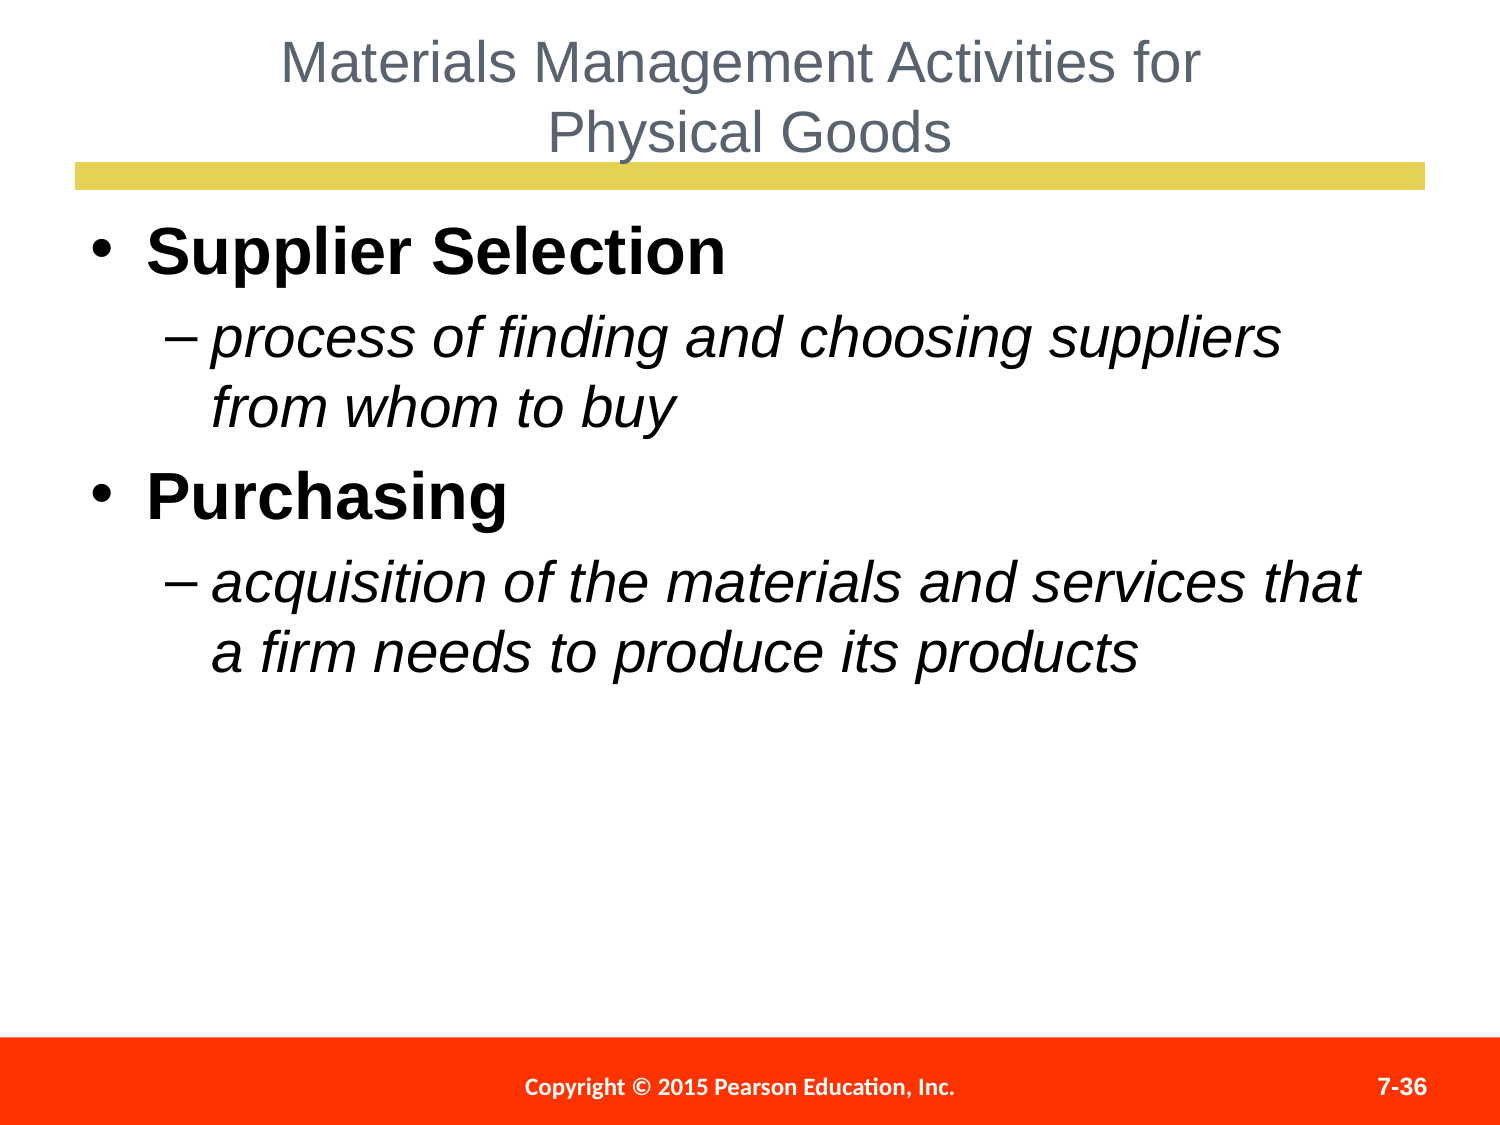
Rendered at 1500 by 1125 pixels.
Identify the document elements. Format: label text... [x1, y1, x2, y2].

title Materials Management Activities for Physical Goods [74, 0, 1426, 188]
list Supplier Selection process of finding and choosing suppliers from whom to buy Purchasing acquisition of the materials and services that a firm needs to produce its products [74, 199, 1426, 1006]
